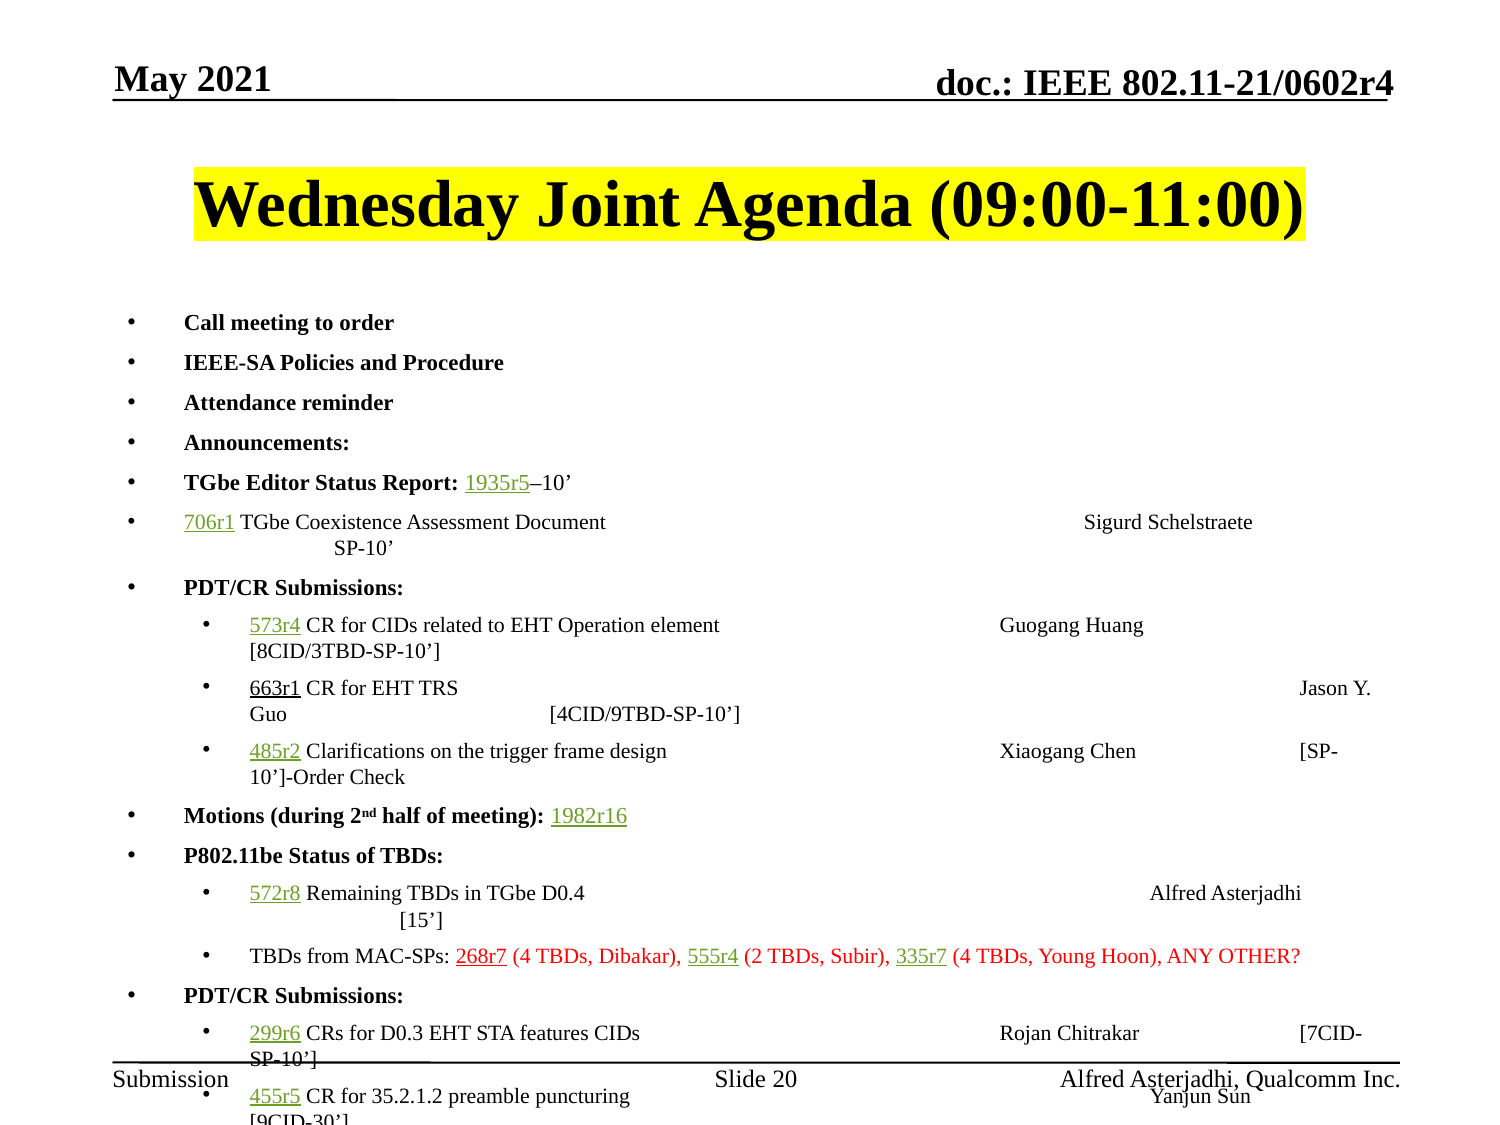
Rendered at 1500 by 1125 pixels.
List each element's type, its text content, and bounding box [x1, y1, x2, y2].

title Wednesday Joint Agenda (09:00-11:00) [112, 112, 1388, 288]
list Call meeting to order IEEE-SA Policies and Procedure Attendance reminder Announcements: TGbe Editor Status Report: 1935r5–10’ 706r1 TGbe Coexistence Assessment Document Sigurd Schelstraete SP-10’ PDT/CR Submissions: 573r4 CR for CIDs related to EHT Operation element Guogang Huang [8CID/3TBD-SP-10’] 663r1 CR for EHT TRS Jason Y. Guo [4CID/9TBD-SP-10’] 485r2 Clarifications on the trigger frame design Xiaogang Chen [SP-10’]-Order Check Motions (during 2nd half of meeting): 1982r16 P802.11be Status of TBDs: 572r8 Remaining TBDs in TGbe D0.4 Alfred Asterjadhi [15’] TBDs from MAC-SPs: 268r7 (4 TBDs, Dibakar), 555r4 (2 TBDs, Subir), 335r7 (4 TBDs, Young Hoon), ANY OTHER? PDT/CR Submissions: 299r6 CRs for D0.3 EHT STA features CIDs Rojan Chitrakar [7CID-SP-10’] 455r5 CR for 35.2.1.2 preamble puncturing Yanjun Sun [9CID-30’] AoB: Recess [112, 299, 1388, 1063]
slide_number Slide 20 [712, 1061, 800, 1123]
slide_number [114, 54, 423, 100]
footer Alfred Asterjadhi, Qualcomm Inc. [878, 1061, 1402, 1093]
